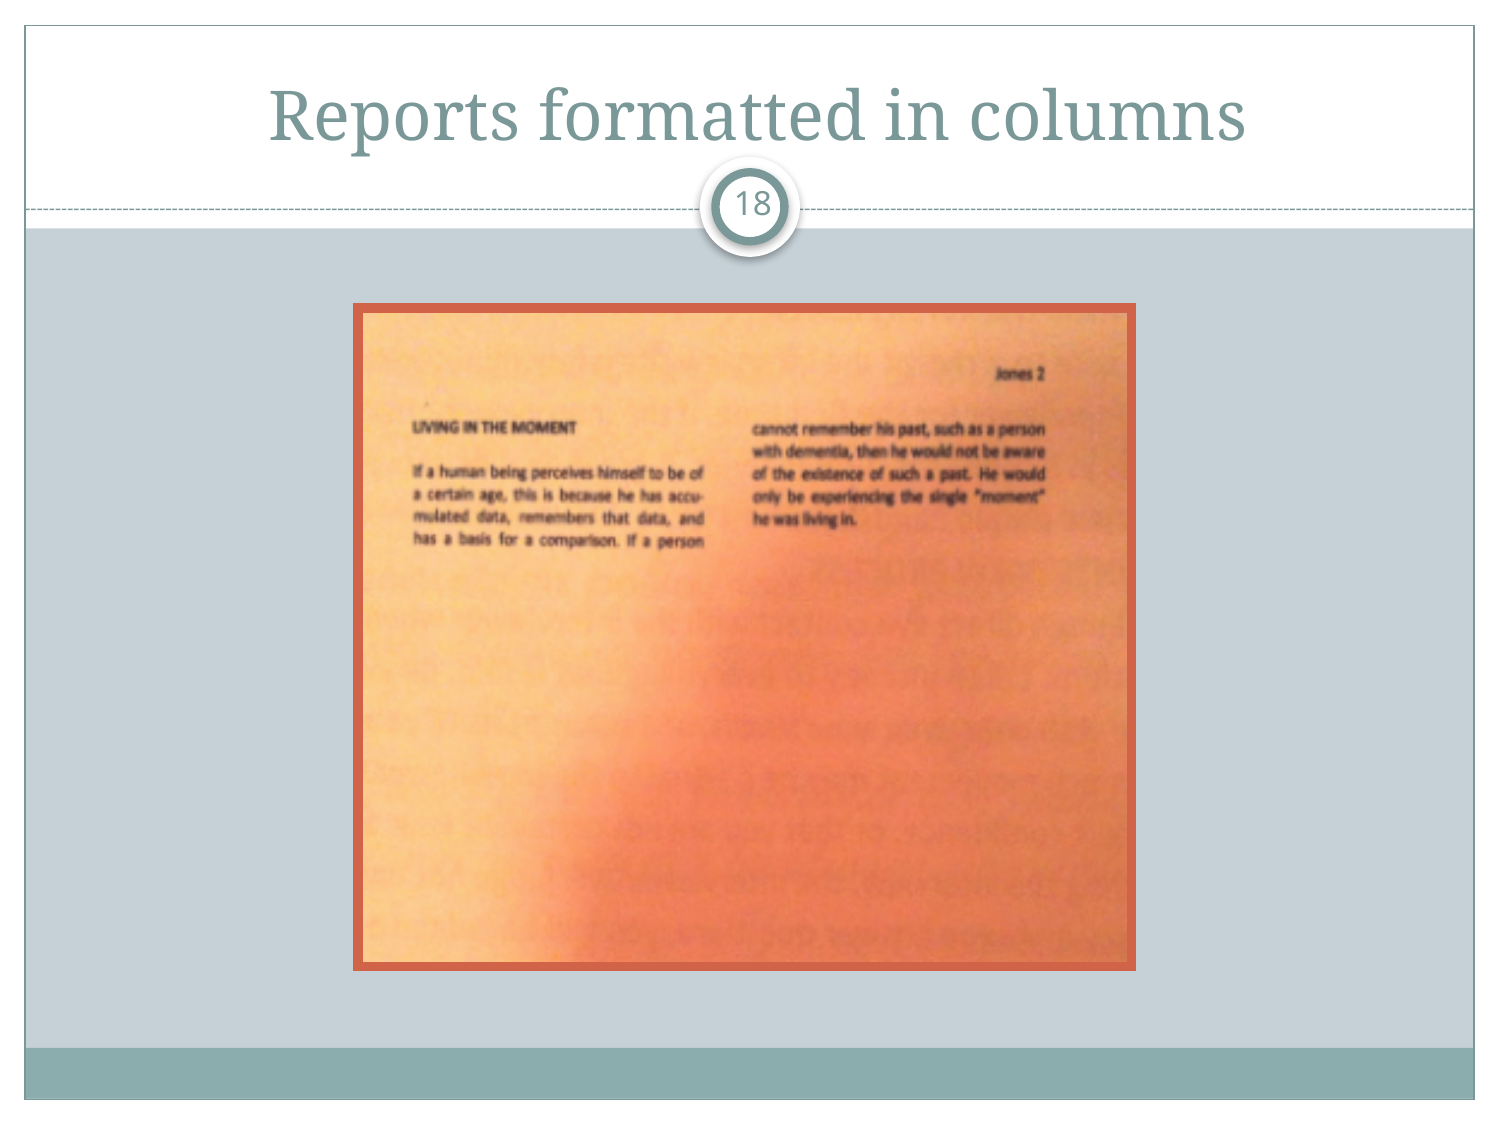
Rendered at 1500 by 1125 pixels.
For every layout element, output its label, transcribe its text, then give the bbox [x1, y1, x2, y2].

slide_number 18 [715, 168, 791, 241]
picture [362, 312, 1127, 962]
title Reports formatted in columns [49, 37, 1450, 162]
